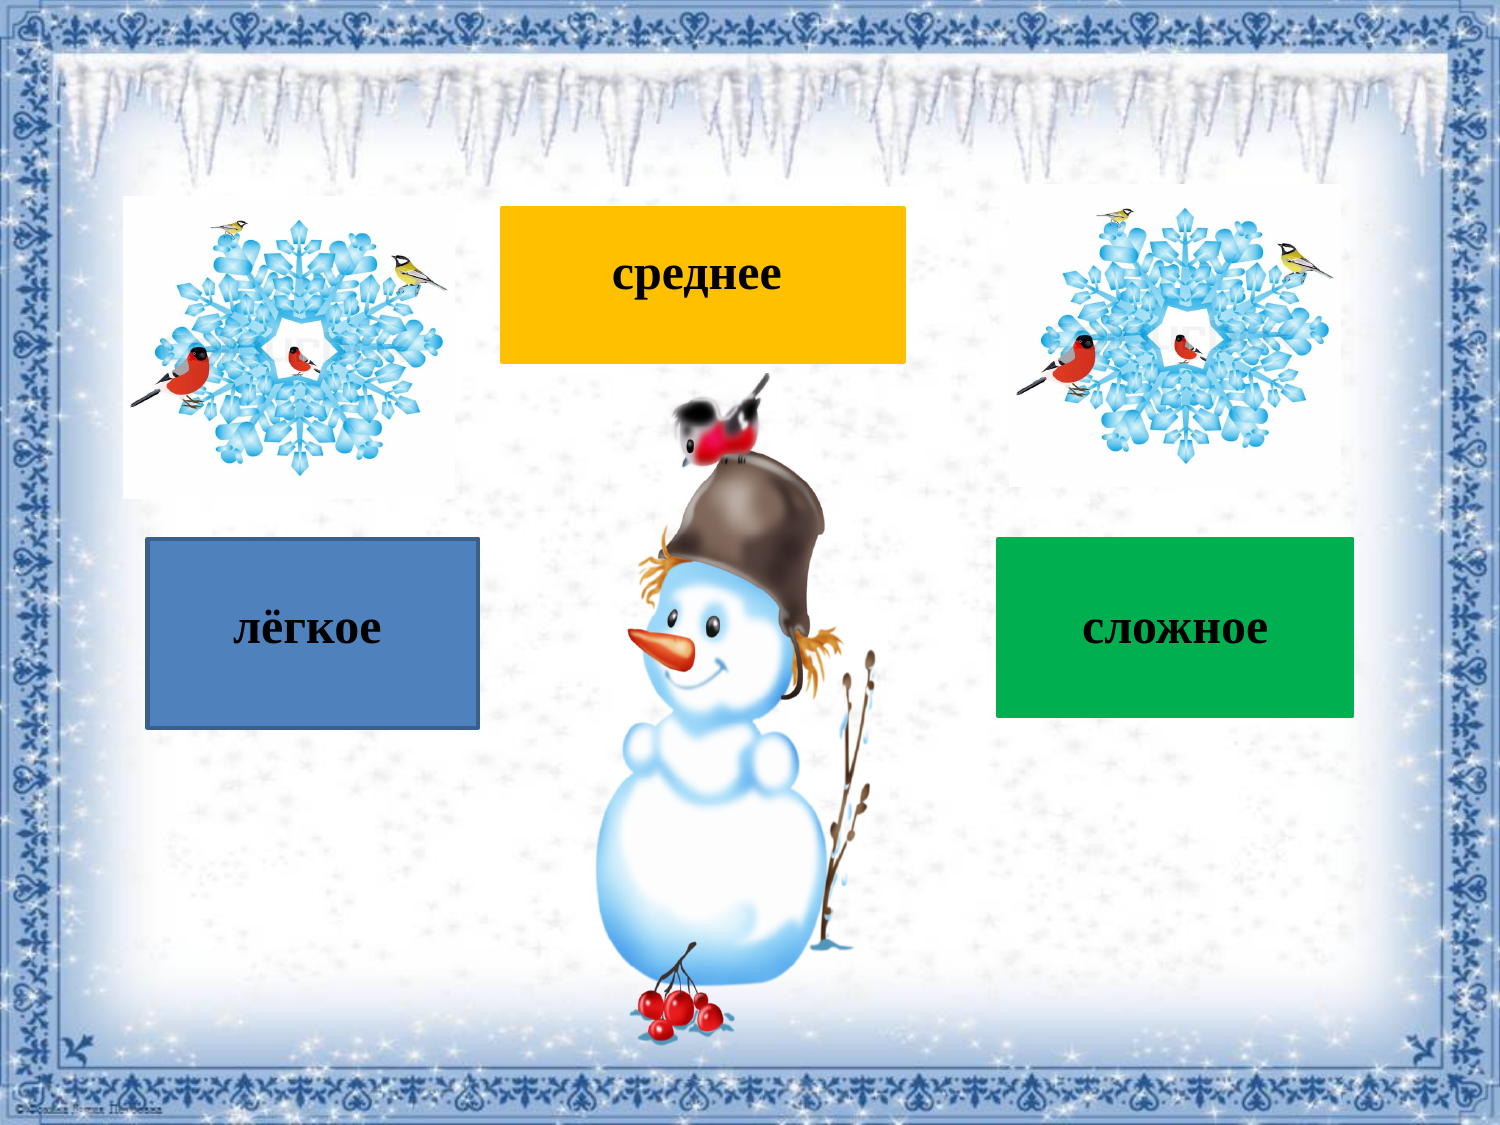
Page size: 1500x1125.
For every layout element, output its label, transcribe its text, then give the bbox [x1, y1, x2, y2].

text_box [996, 537, 1354, 718]
text_box [500, 206, 906, 364]
text_box сложное [1045, 586, 1306, 661]
text_box лёгкое [218, 586, 420, 661]
text_box среднее [596, 231, 798, 307]
picture [0, 0, 1500, 1125]
text_box [145, 537, 480, 730]
